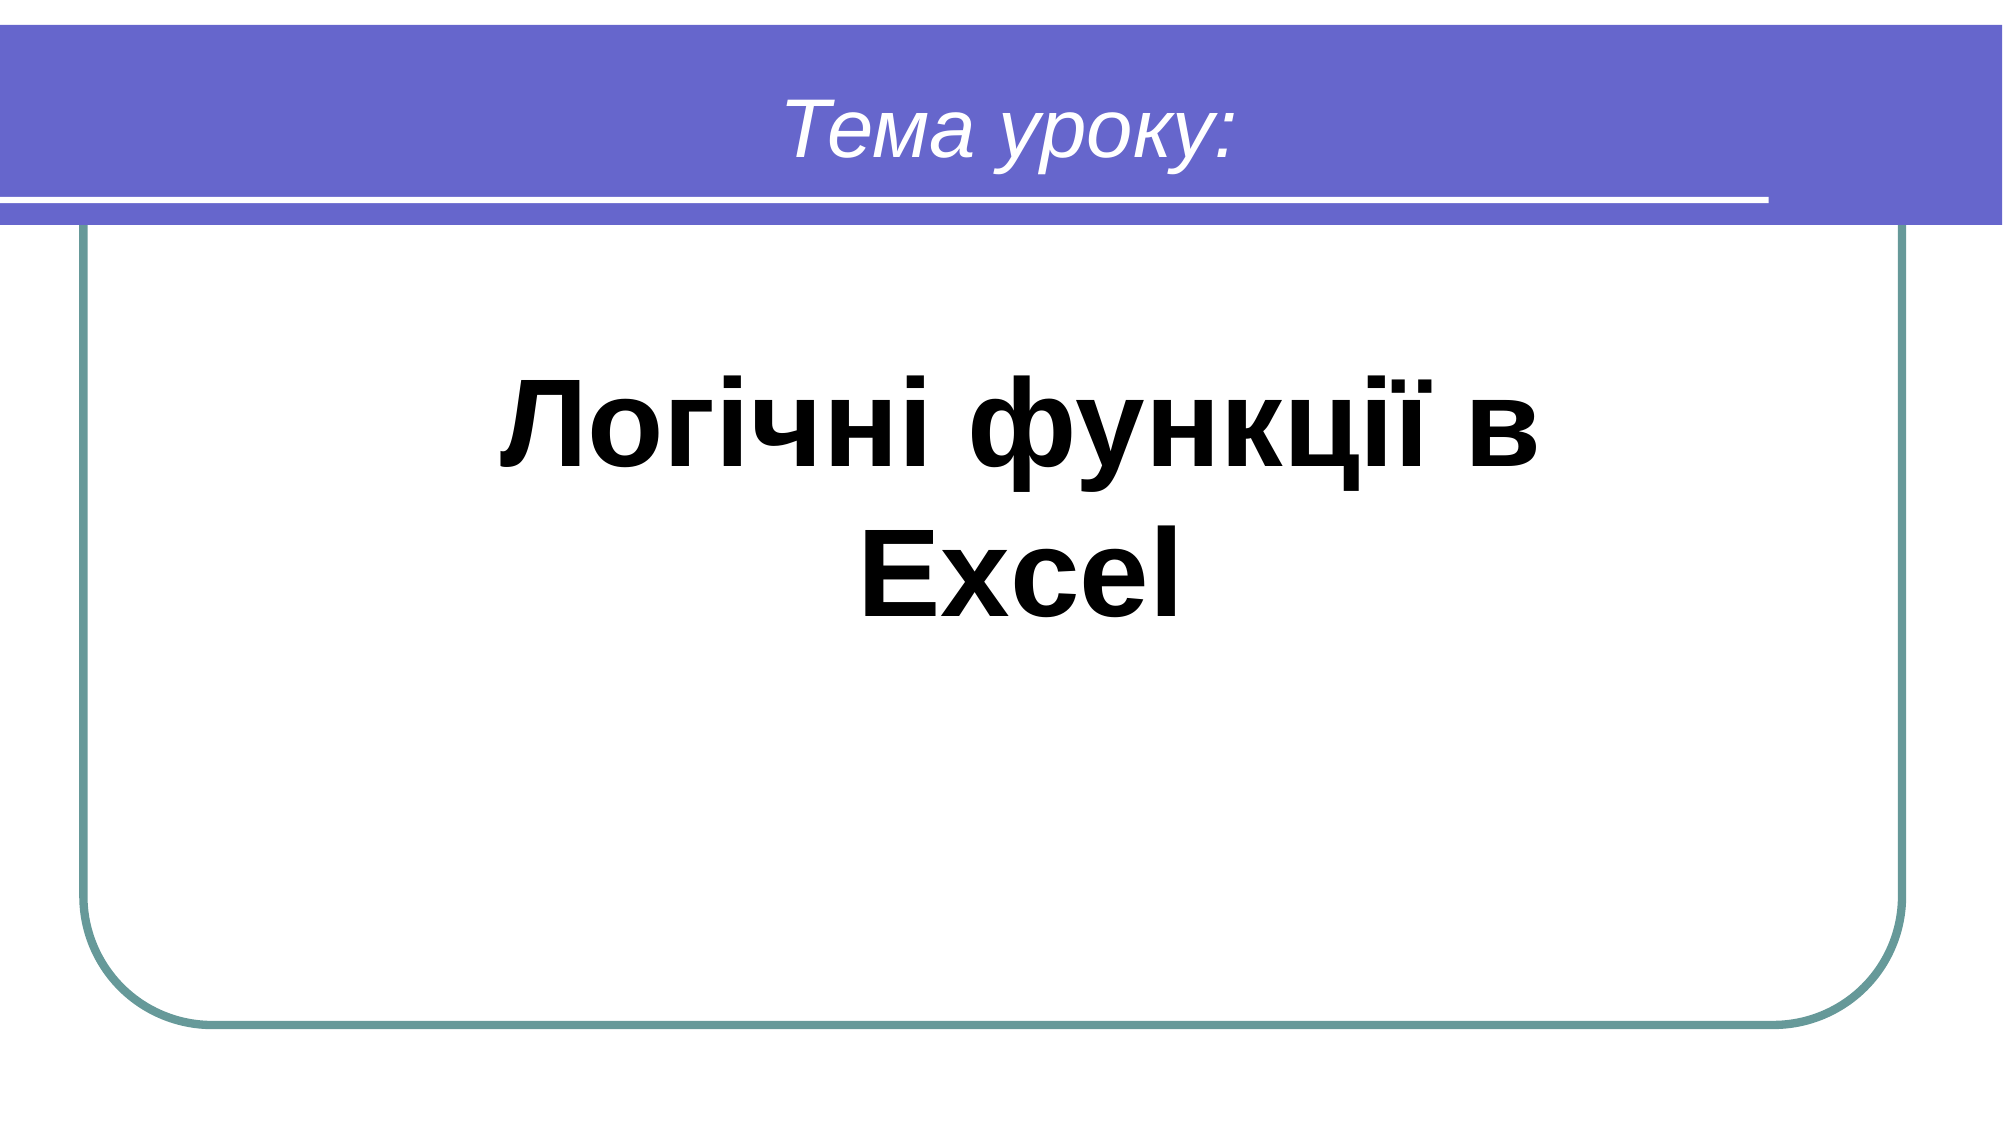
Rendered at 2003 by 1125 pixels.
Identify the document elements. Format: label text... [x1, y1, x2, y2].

text_box Тема уроку: [504, 66, 1513, 182]
text_box Логічні функції в Excel [481, 231, 1561, 752]
